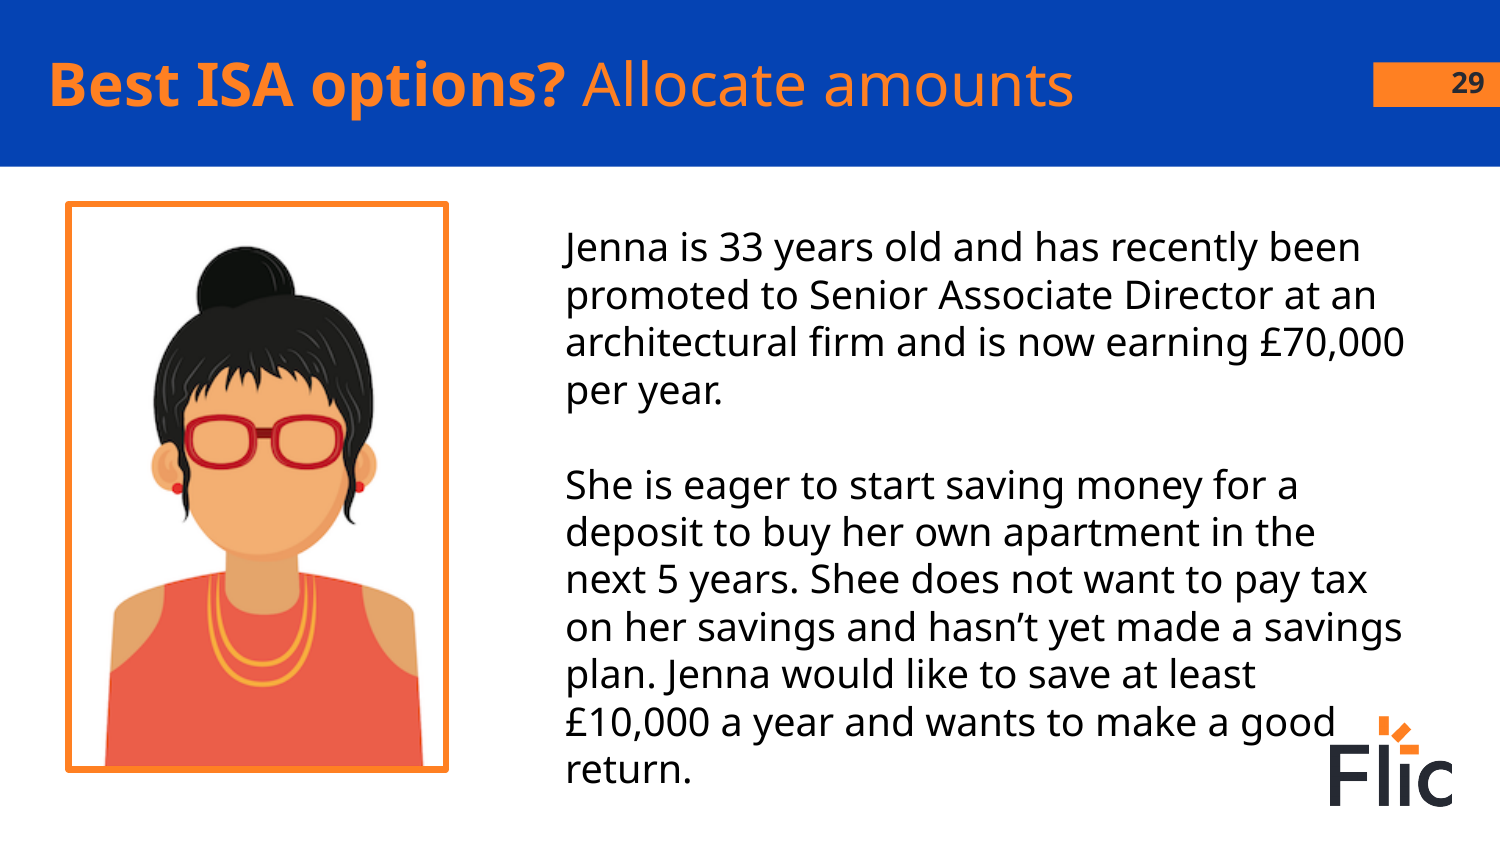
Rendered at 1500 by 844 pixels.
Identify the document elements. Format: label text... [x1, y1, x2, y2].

picture [71, 206, 443, 767]
text_box Jenna is 33 years old and has recently been promoted to Senior Associate Director at an architectural firm and is now earning £70,000 per year. She is eager to start saving money for a deposit to buy her own apartment in the next 5 years. Shee does not want to pay tax on her savings and hasn’t yet made a savings plan. Jenna would like to save at least £10,000 a year and wants to make a good return. [550, 207, 1422, 684]
picture [1330, 716, 1452, 807]
slide_number 29 [1410, 49, 1500, 115]
text_box Lunch out [1233, 684, 1418, 749]
title Best ISA options? Allocate amounts [32, 39, 1304, 125]
